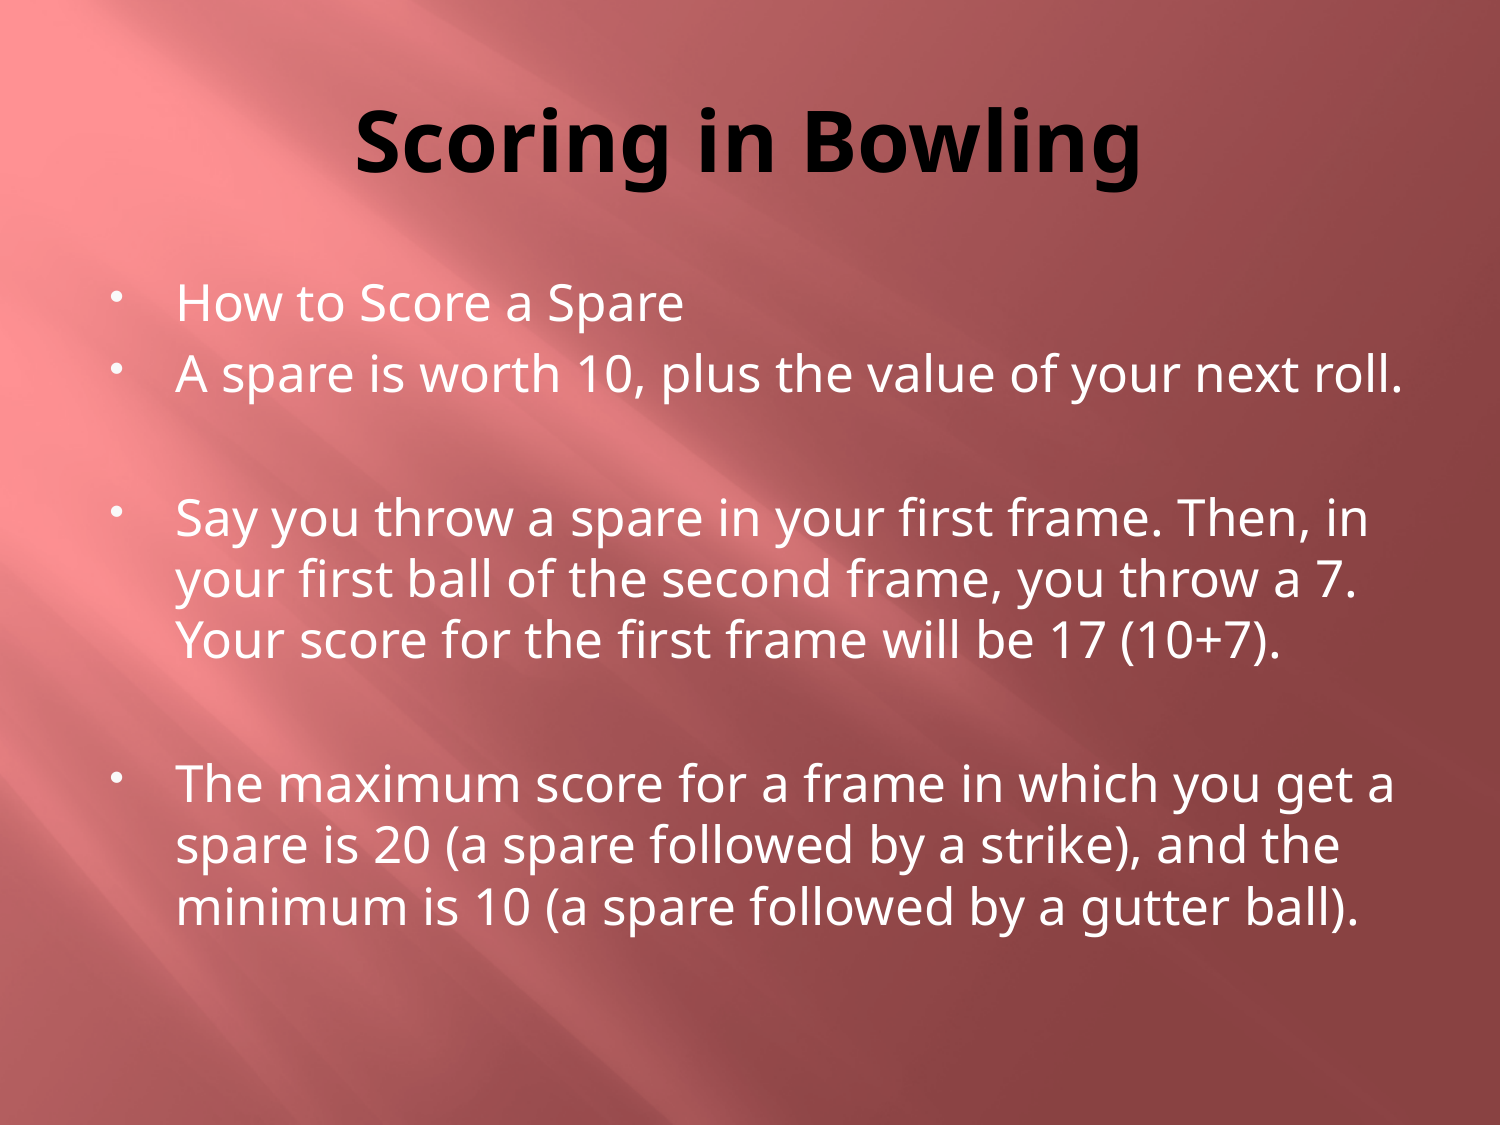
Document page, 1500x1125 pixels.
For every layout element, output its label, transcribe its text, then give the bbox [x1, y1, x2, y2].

list How to Score a Spare A spare is worth 10, plus the value of your next roll. Say you throw a spare in your first frame. Then, in your first ball of the second frame, you throw a 7. Your score for the first frame will be 17 (10+7). The maximum score for a frame in which you get a spare is 20 (a spare followed by a strike), and the minimum is 10 (a spare followed by a gutter ball). [75, 262, 1425, 1035]
title Scoring in Bowling [75, 45, 1425, 233]
